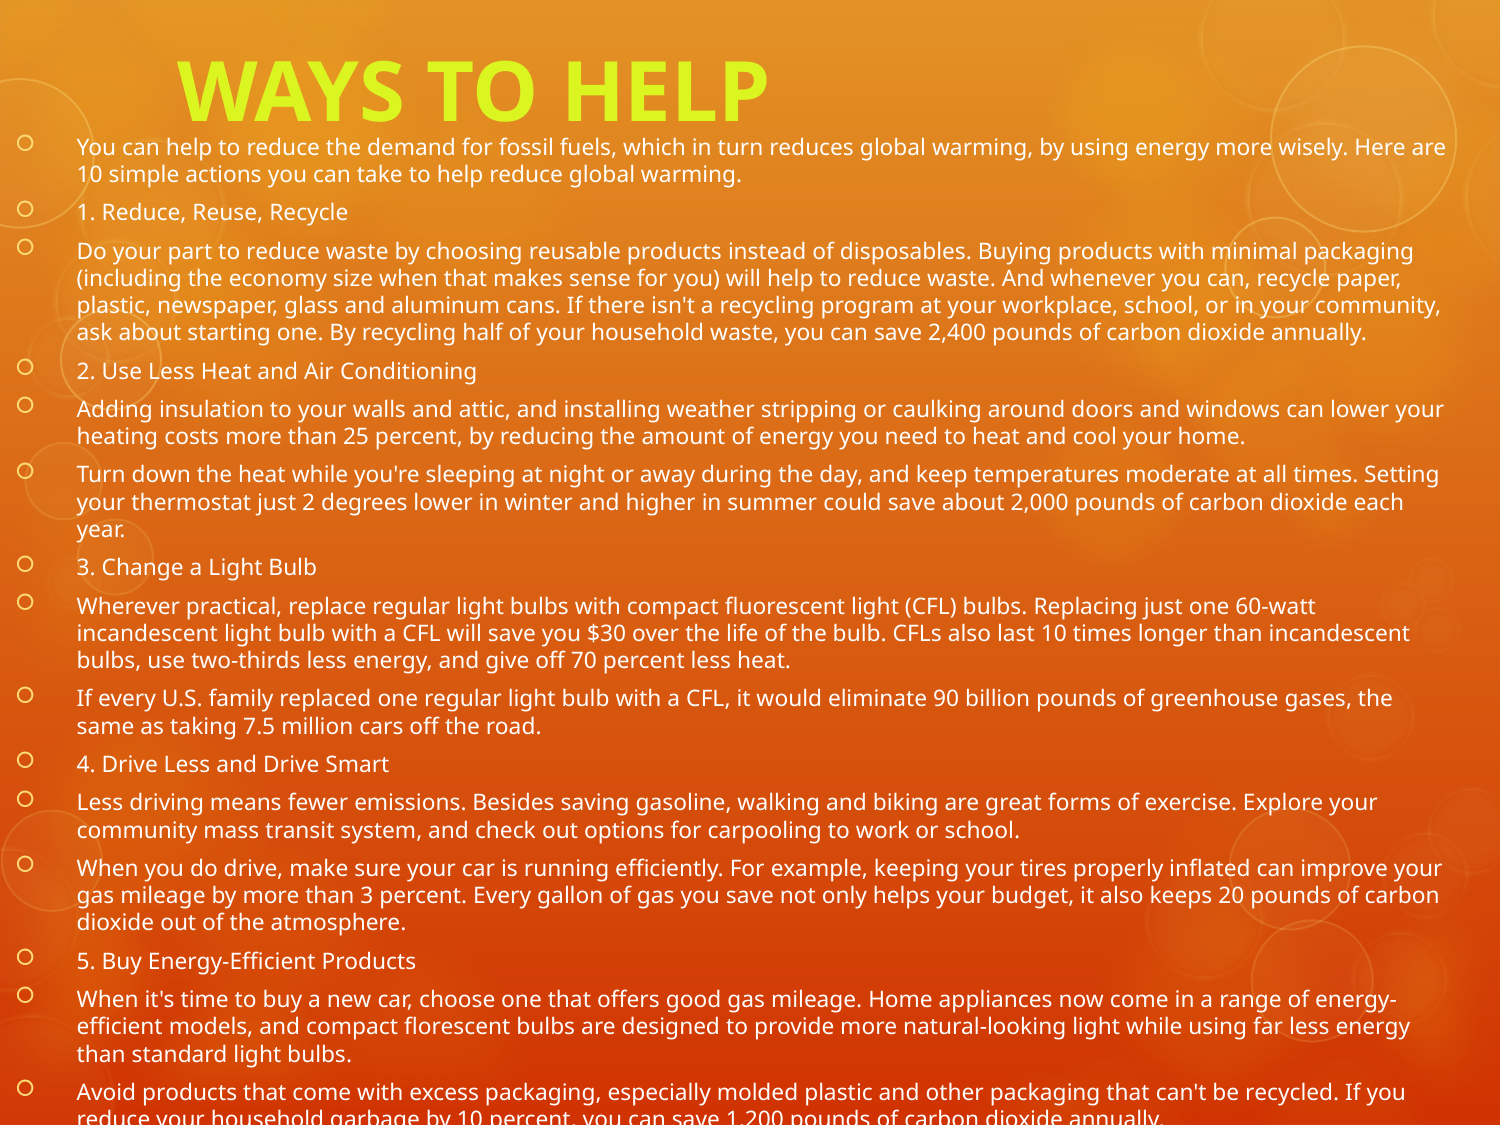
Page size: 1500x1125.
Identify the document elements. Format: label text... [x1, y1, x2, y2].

title WAYS TO HELP [162, 12, 1332, 125]
list You can help to reduce the demand for fossil fuels, which in turn reduces global warming, by using energy more wisely. Here are 10 simple actions you can take to help reduce global warming. 1. Reduce, Reuse, Recycle Do your part to reduce waste by choosing reusable products instead of disposables. Buying products with minimal packaging (including the economy size when that makes sense for you) will help to reduce waste. And whenever you can, recycle paper, plastic, newspaper, glass and aluminum cans. If there isn't a recycling program at your workplace, school, or in your community, ask about starting one. By recycling half of your household waste, you can save 2,400 pounds of carbon dioxide annually. 2. Use Less Heat and Air Conditioning Adding insulation to your walls and attic, and installing weather stripping or caulking around doors and windows can lower your heating costs more than 25 percent, by reducing the amount of energy you need to heat and cool your home. Turn down the heat while you're sleeping at night or away during the day, and keep temperatures moderate at all times. Setting your thermostat just 2 degrees lower in winter and higher in summer could save about 2,000 pounds of carbon dioxide each year. 3. Change a Light Bulb Wherever practical, replace regular light bulbs with compact fluorescent light (CFL) bulbs. Replacing just one 60-watt incandescent light bulb with a CFL will save you $30 over the life of the bulb. CFLs also last 10 times longer than incandescent bulbs, use two-thirds less energy, and give off 70 percent less heat. If every U.S. family replaced one regular light bulb with a CFL, it would eliminate 90 billion pounds of greenhouse gases, the same as taking 7.5 million cars off the road. 4. Drive Less and Drive Smart Less driving means fewer emissions. Besides saving gasoline, walking and biking are great forms of exercise. Explore your community mass transit system, and check out options for carpooling to work or school. When you do drive, make sure your car is running efficiently. For example, keeping your tires properly inflated can improve your gas mileage by more than 3 percent. Every gallon of gas you save not only helps your budget, it also keeps 20 pounds of carbon dioxide out of the atmosphere. 5. Buy Energy-Efficient Products When it's time to buy a new car, choose one that offers good gas mileage. Home appliances now come in a range of energy-efficient models, and compact florescent bulbs are designed to provide more natural-looking light while using far less energy than standard light bulbs. Avoid products that come with excess packaging, especially molded plastic and other packaging that can't be recycled. If you reduce your household garbage by 10 percent, you can save 1,200 pounds of carbon dioxide annually. [0, 125, 1463, 1125]
